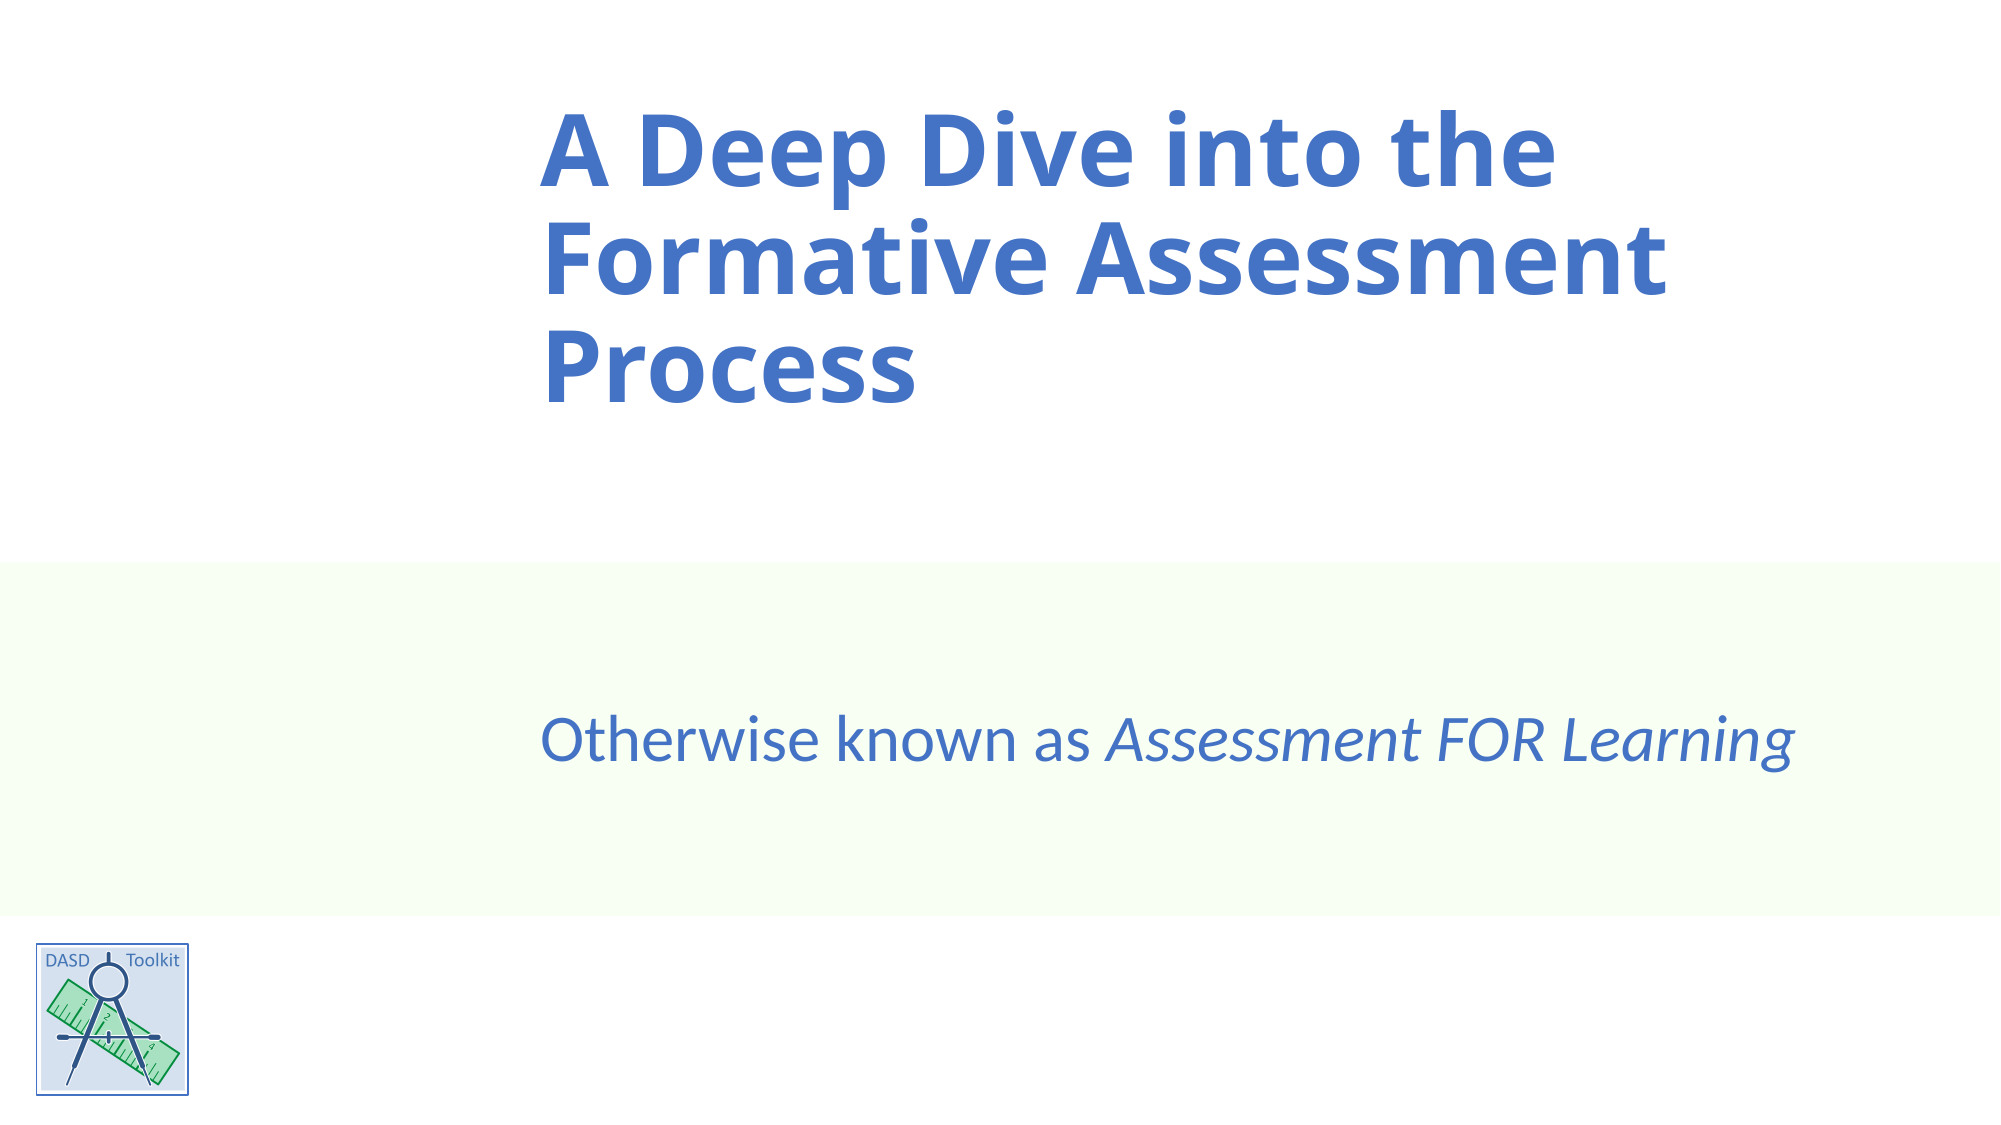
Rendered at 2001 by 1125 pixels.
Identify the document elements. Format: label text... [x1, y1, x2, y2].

subtitle Otherwise known as Assessment FOR Learning [525, 609, 1968, 870]
title A Deep Dive into the Formative Assessment Process [525, 37, 1968, 488]
picture [37, 945, 187, 1094]
